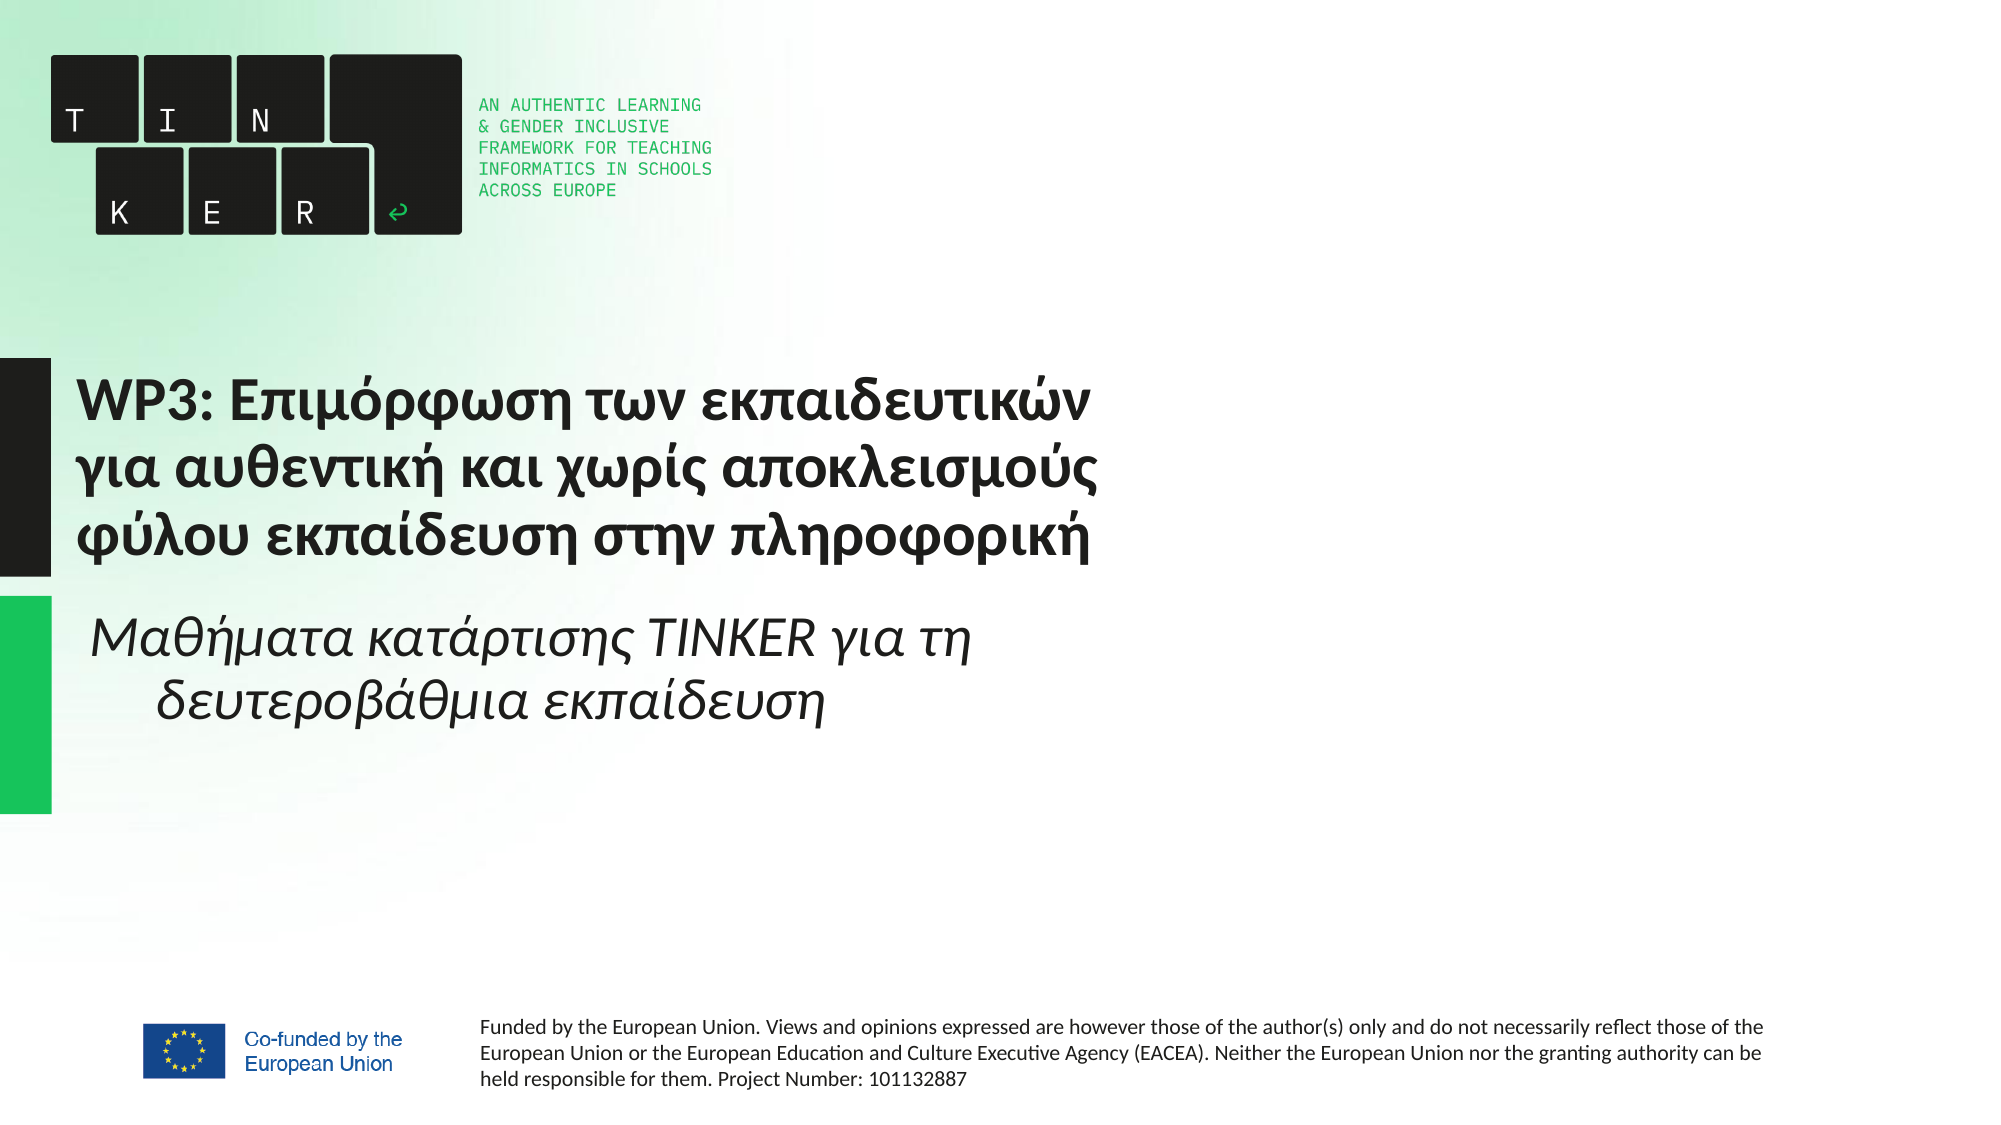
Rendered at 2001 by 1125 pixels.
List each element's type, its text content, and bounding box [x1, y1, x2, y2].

picture [0, 0, 843, 1125]
subtitle Μαθήματα κατάρτισης TINKER για τη δευτεροβάθμια εκπαίδευση [65, 599, 1197, 812]
title WP3: Επιμόρφωση των εκπαιδευτικών για αυθεντική και χωρίς αποκλεισμούς φύλου εκπαίδευση στην πληροφορική [61, 358, 1196, 578]
